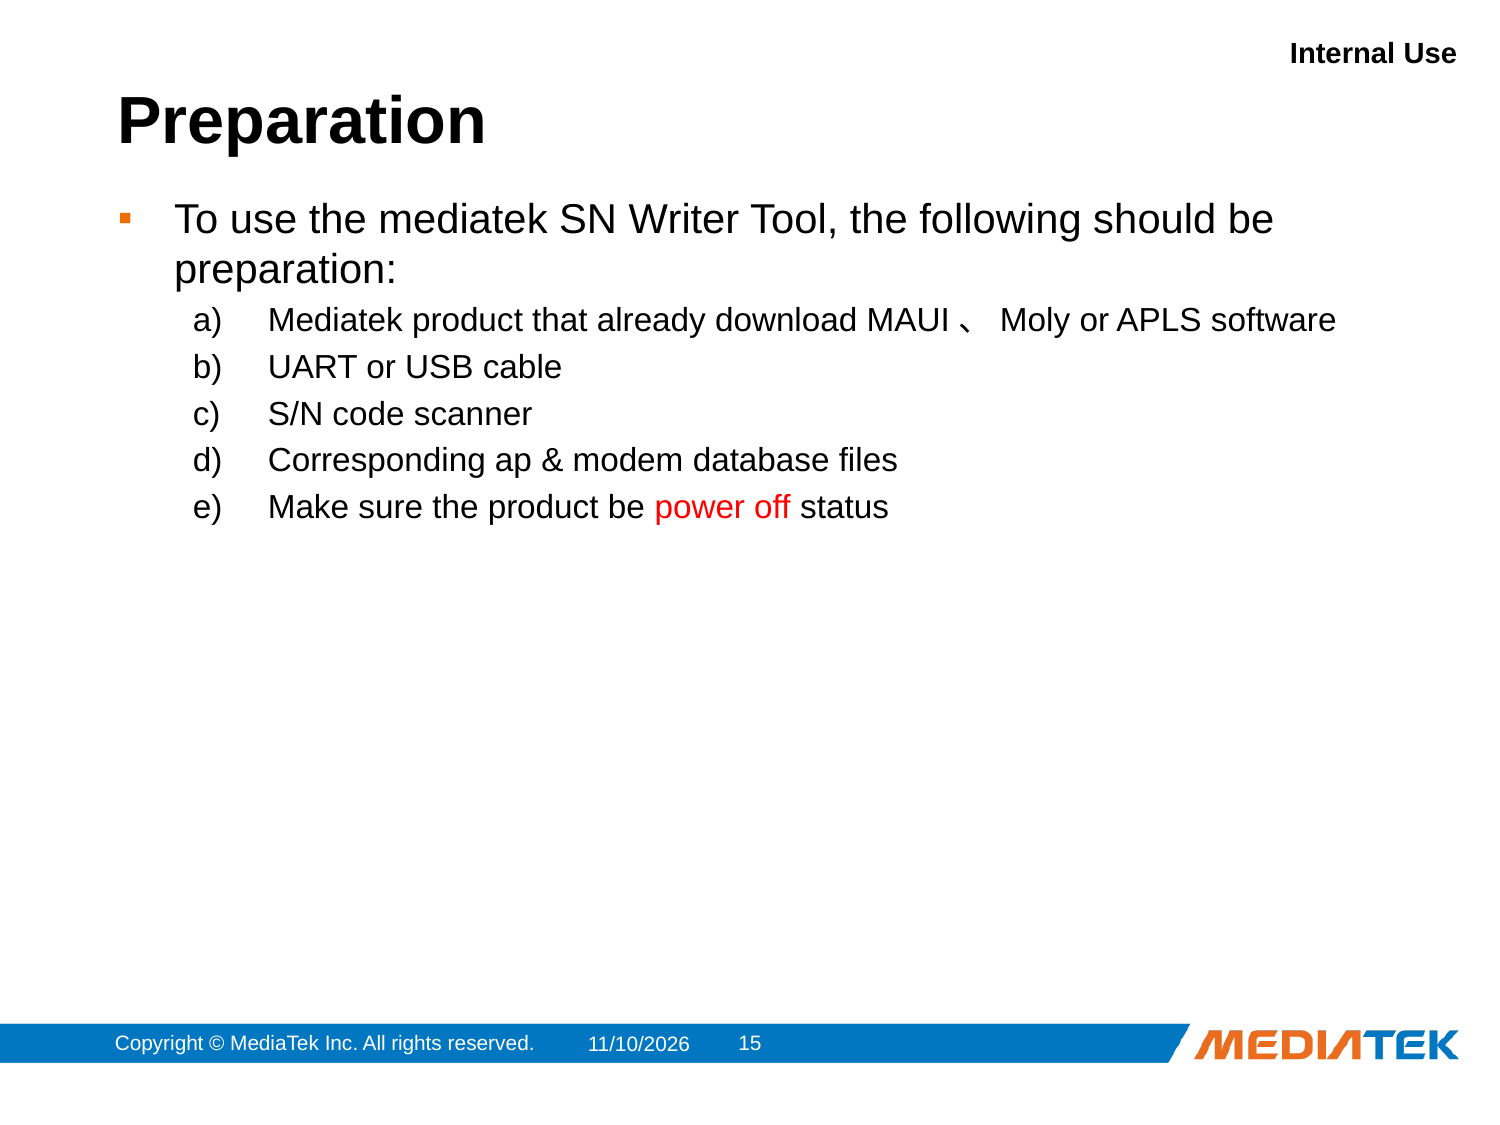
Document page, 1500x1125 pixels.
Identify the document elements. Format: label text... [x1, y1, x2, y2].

picture [789, 1023, 1459, 1063]
slide_number 14 [711, 1022, 789, 1090]
footer Copyright © MediaTek Inc. All rights reserved. [99, 1022, 573, 1090]
list To use the mediatek SN Writer Tool, the following should be preparation: Mediatek product that already download MAUI、Moly or APLS software UART or USB cable S/N code scanner Corresponding ap & modem database files Make sure the product be power off status [102, 184, 1425, 998]
title Preparation [101, 62, 1425, 172]
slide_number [573, 1022, 711, 1090]
picture [0, 1023, 99, 1063]
